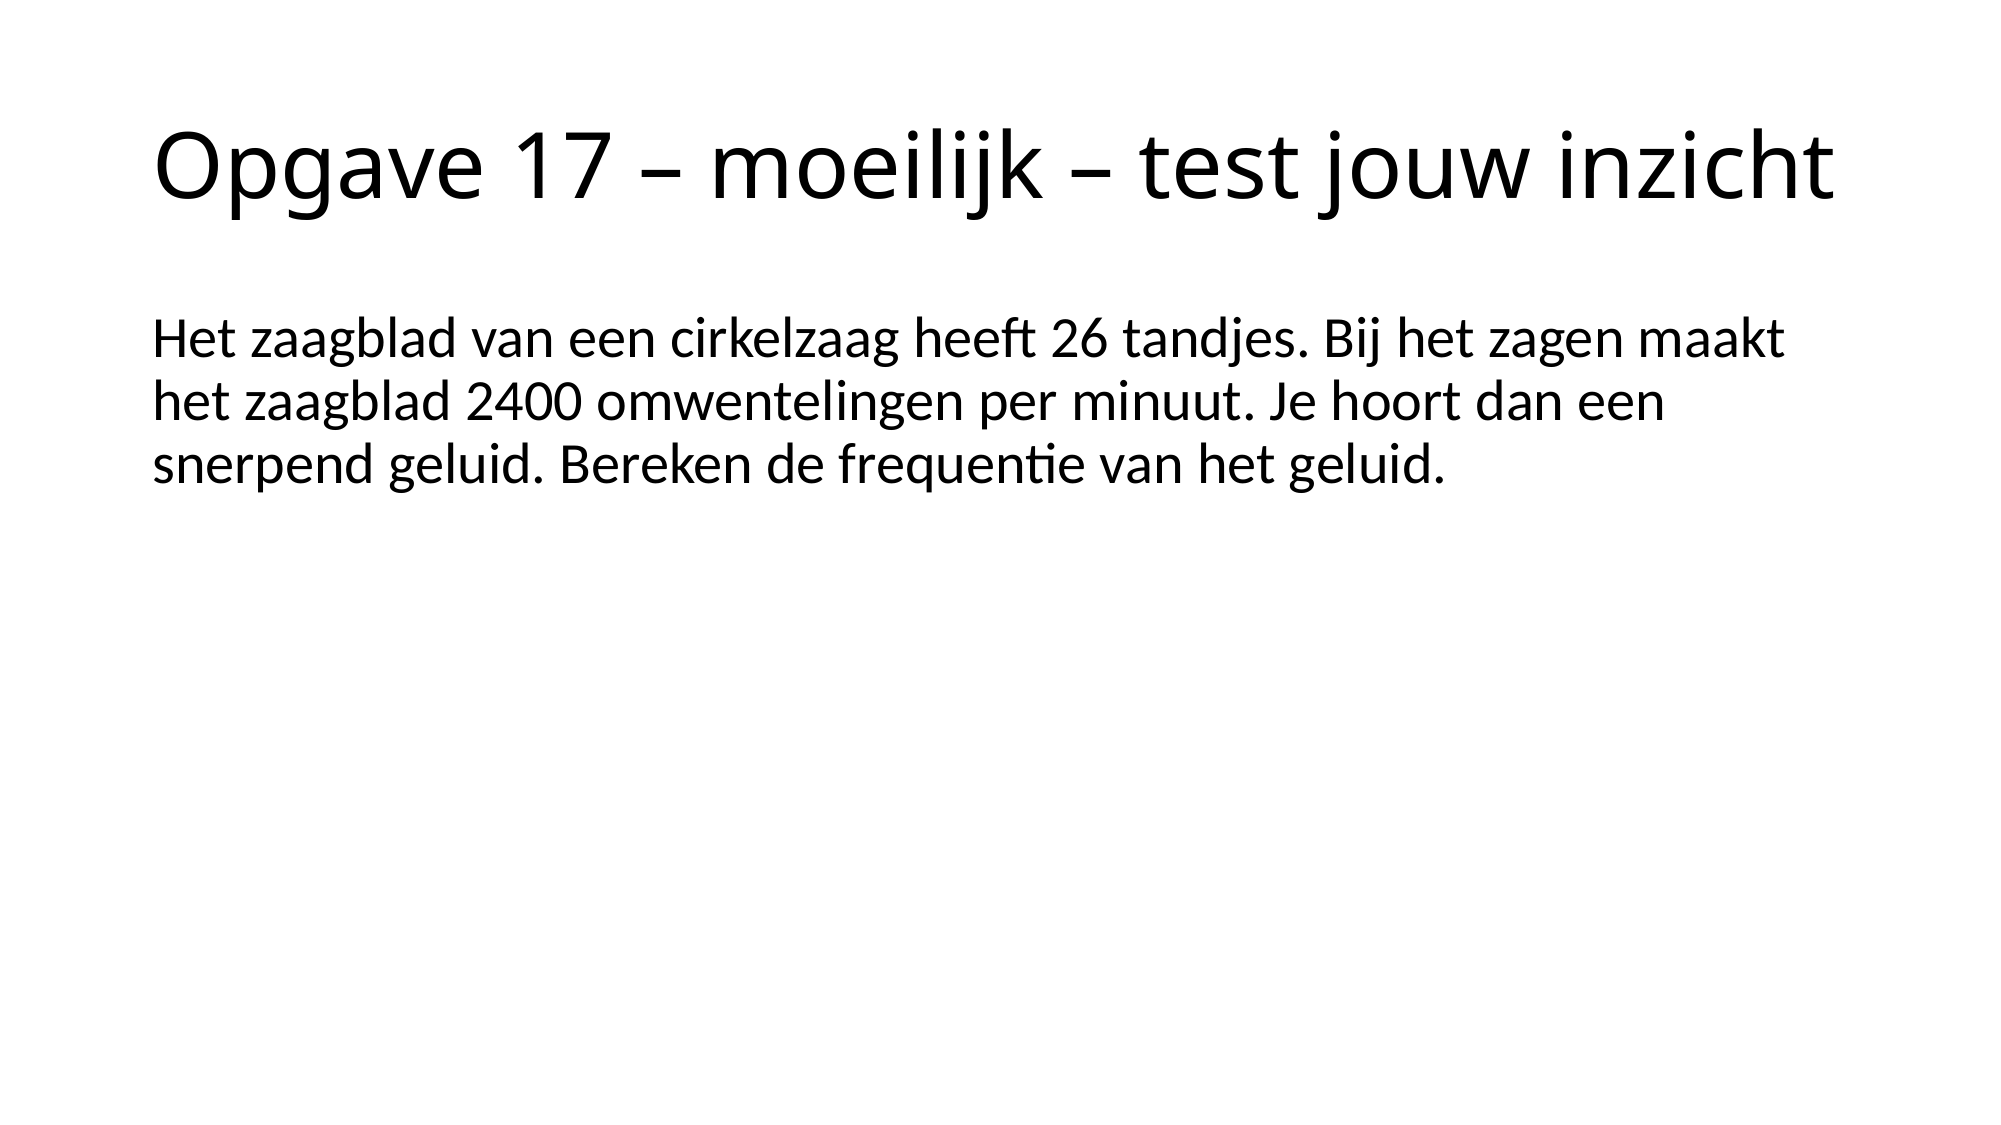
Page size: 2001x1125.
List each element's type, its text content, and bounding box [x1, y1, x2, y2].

list Het zaagblad van een cirkelzaag heeft 26 tandjes. Bij het zagen maakt het zaagblad 2400 omwentelingen per minuut. Je hoort dan een snerpend geluid. Bereken de frequentie van het geluid. [137, 299, 1863, 1014]
title Opgave 17 – moeilijk – test jouw inzicht [137, 59, 1863, 278]
